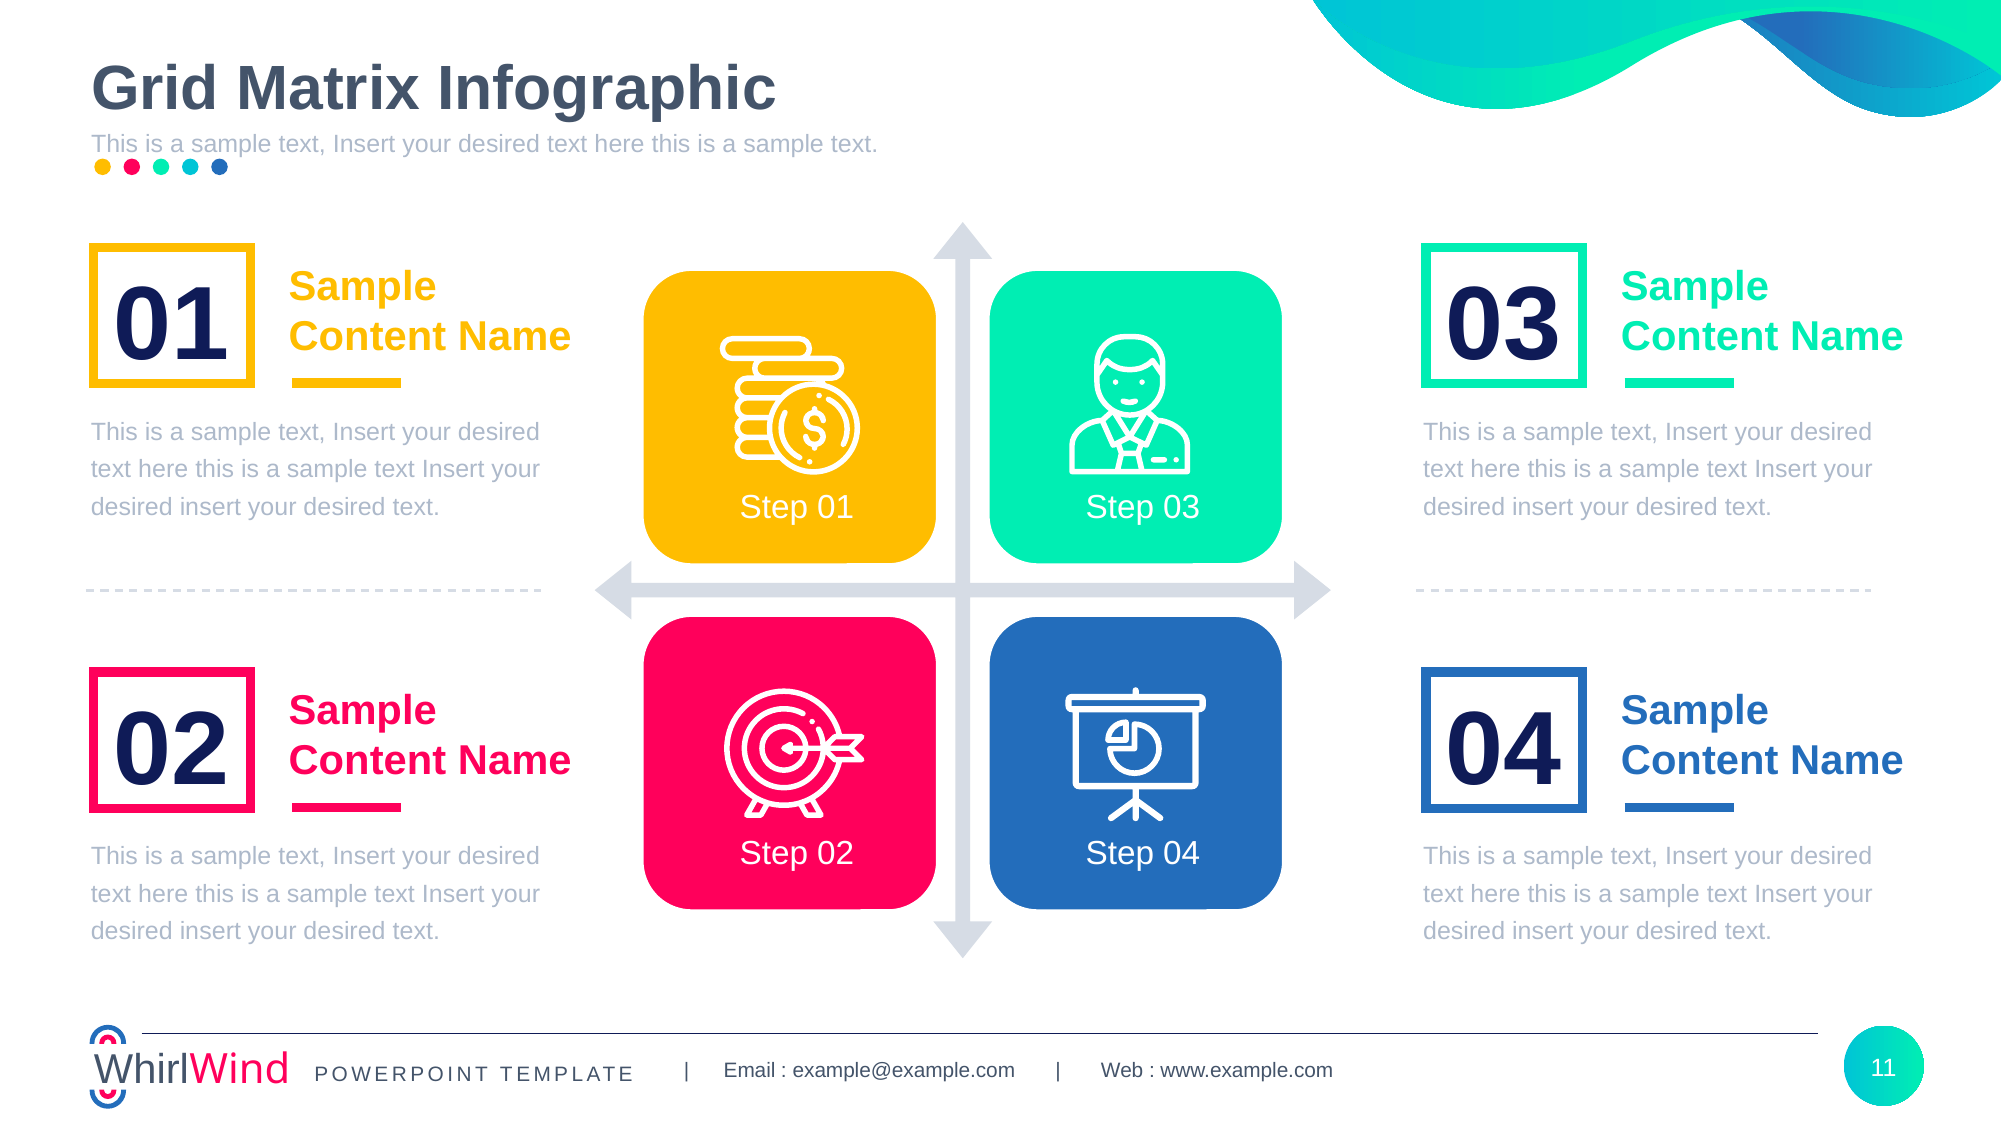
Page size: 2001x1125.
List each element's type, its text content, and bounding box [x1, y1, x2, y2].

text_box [554, 222, 1371, 959]
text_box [1311, 0, 2000, 117]
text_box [76, 671, 592, 950]
title Grid Matrix Infographic [76, 39, 1924, 130]
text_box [1408, 247, 1924, 526]
slide_number 11 [1837, 1036, 1930, 1096]
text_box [1408, 671, 1924, 950]
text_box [76, 247, 592, 526]
